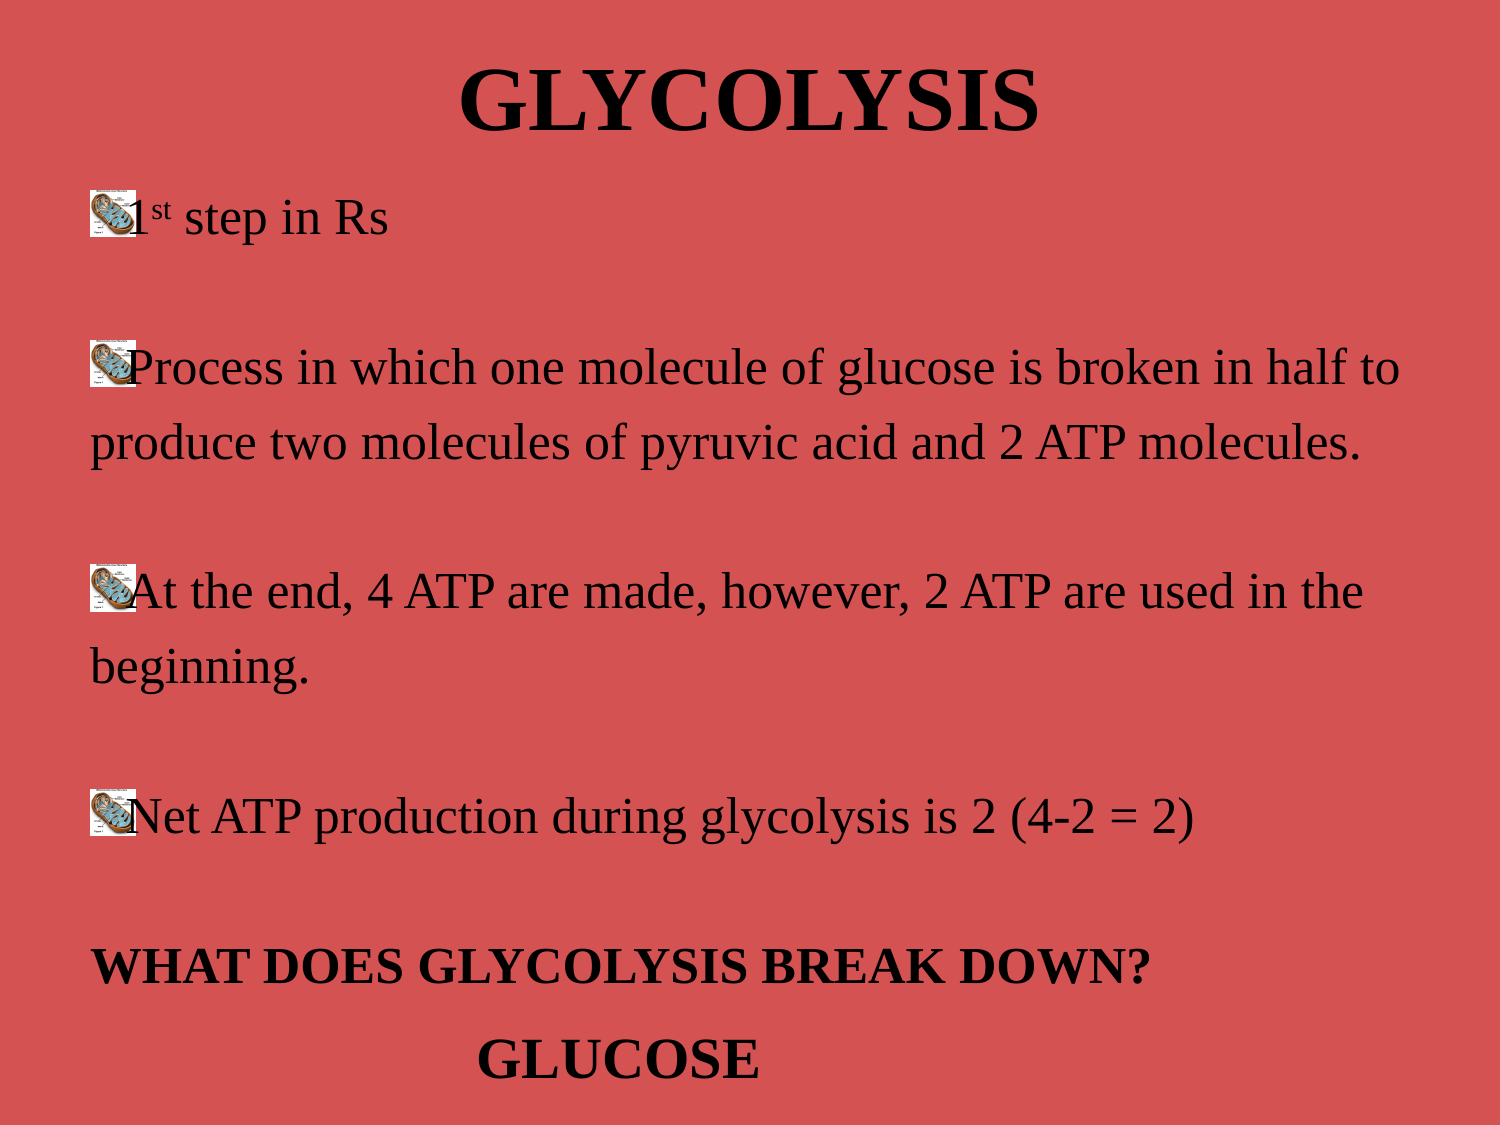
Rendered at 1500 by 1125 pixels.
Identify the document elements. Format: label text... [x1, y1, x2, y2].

text_box GLUCOSE [225, 1012, 1013, 1098]
picture [90, 564, 136, 612]
picture [90, 789, 136, 836]
list 1st step in Rs Process in which one molecule of glucose is broken in half to produce two molecules of pyruvic acid and 2 ATP molecules. At the end, 4 ATP are made, however, 2 ATP are used in the beginning. Net ATP production during glycolysis is 2 (4-2 = 2) WHAT DOES GLYCOLYSIS BREAK DOWN? [75, 162, 1425, 1063]
title GLYCOLYSIS [75, 0, 1425, 162]
picture [90, 340, 136, 387]
picture [90, 190, 136, 237]
